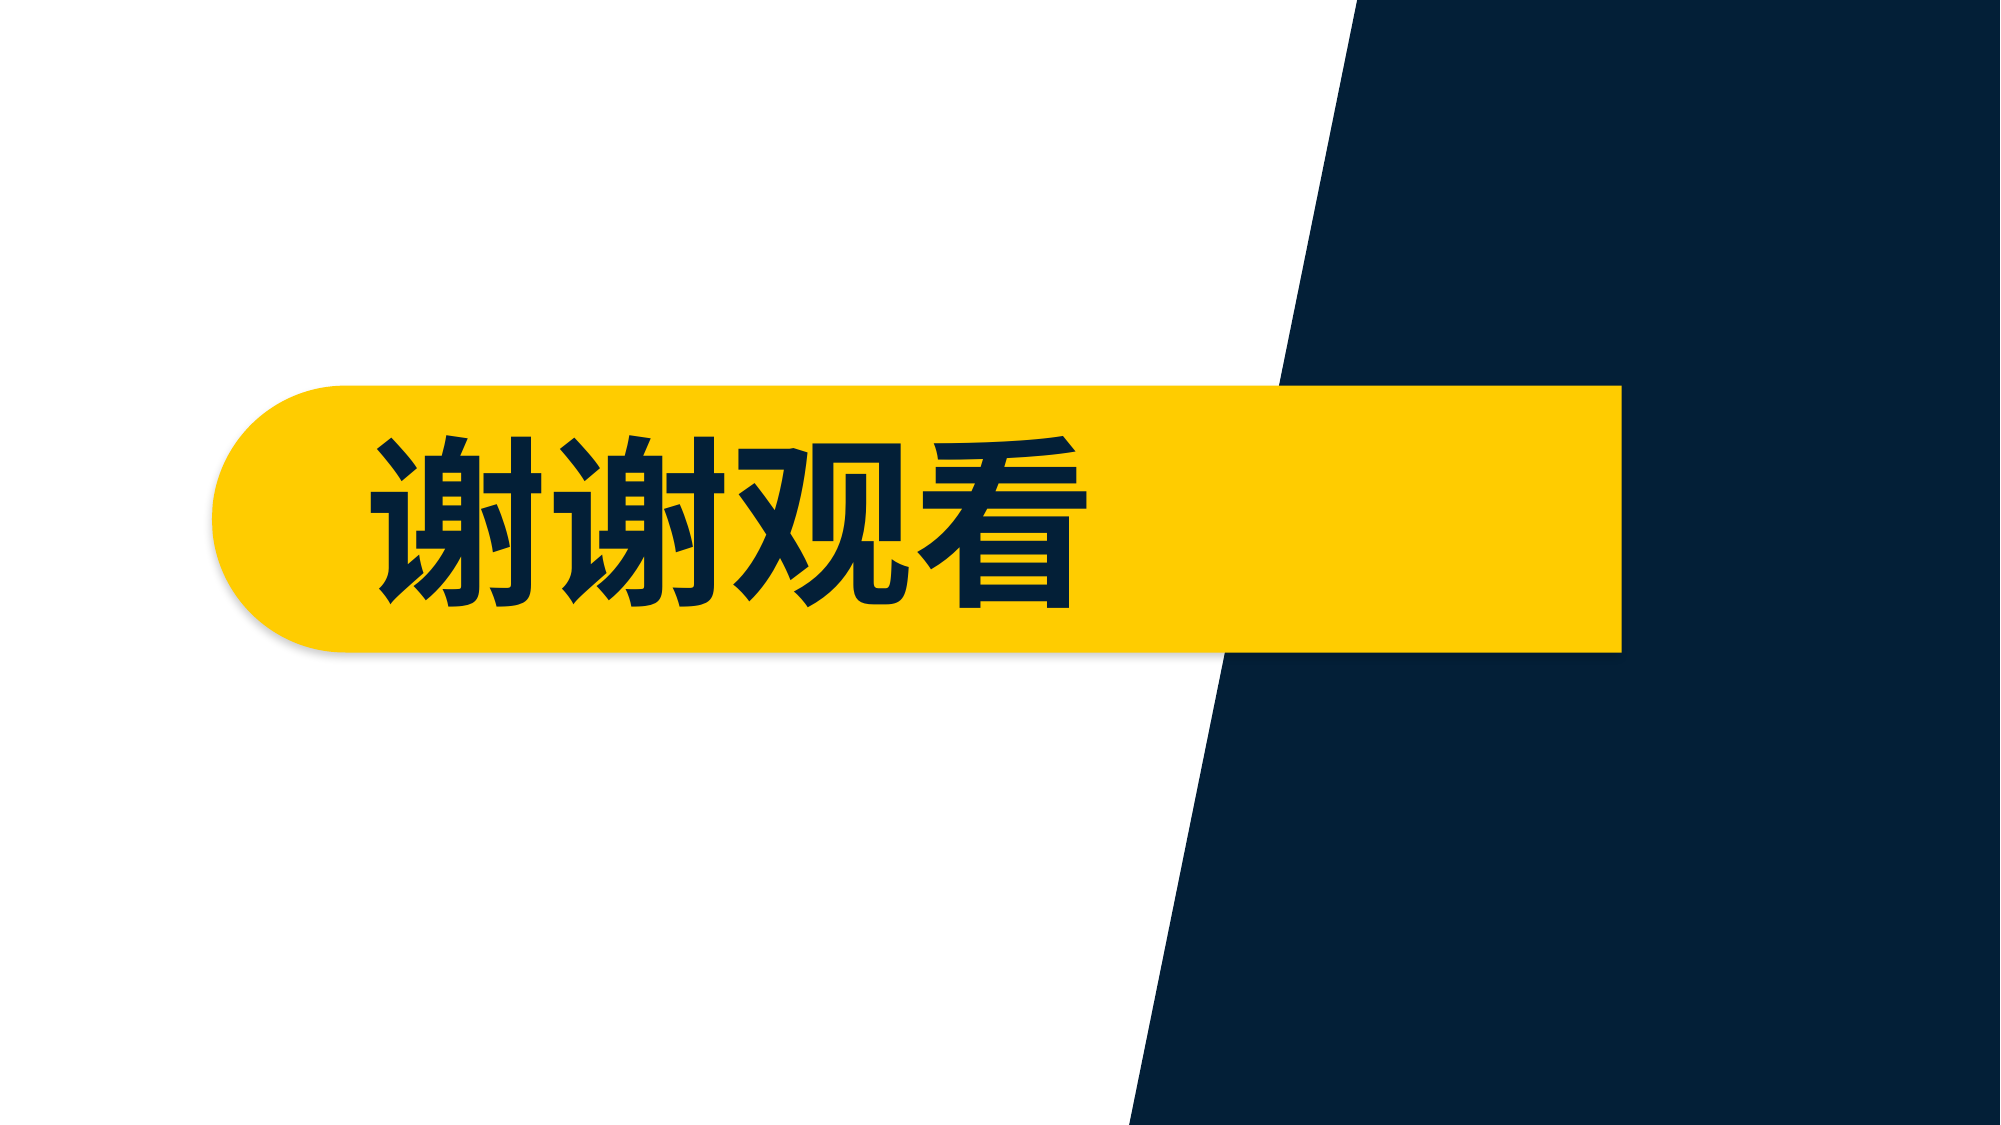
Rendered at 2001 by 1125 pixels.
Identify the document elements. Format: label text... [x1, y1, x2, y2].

text_box [1128, 0, 2000, 1125]
text_box [210, 384, 1623, 654]
text_box 谢谢观看 [349, 400, 1485, 636]
